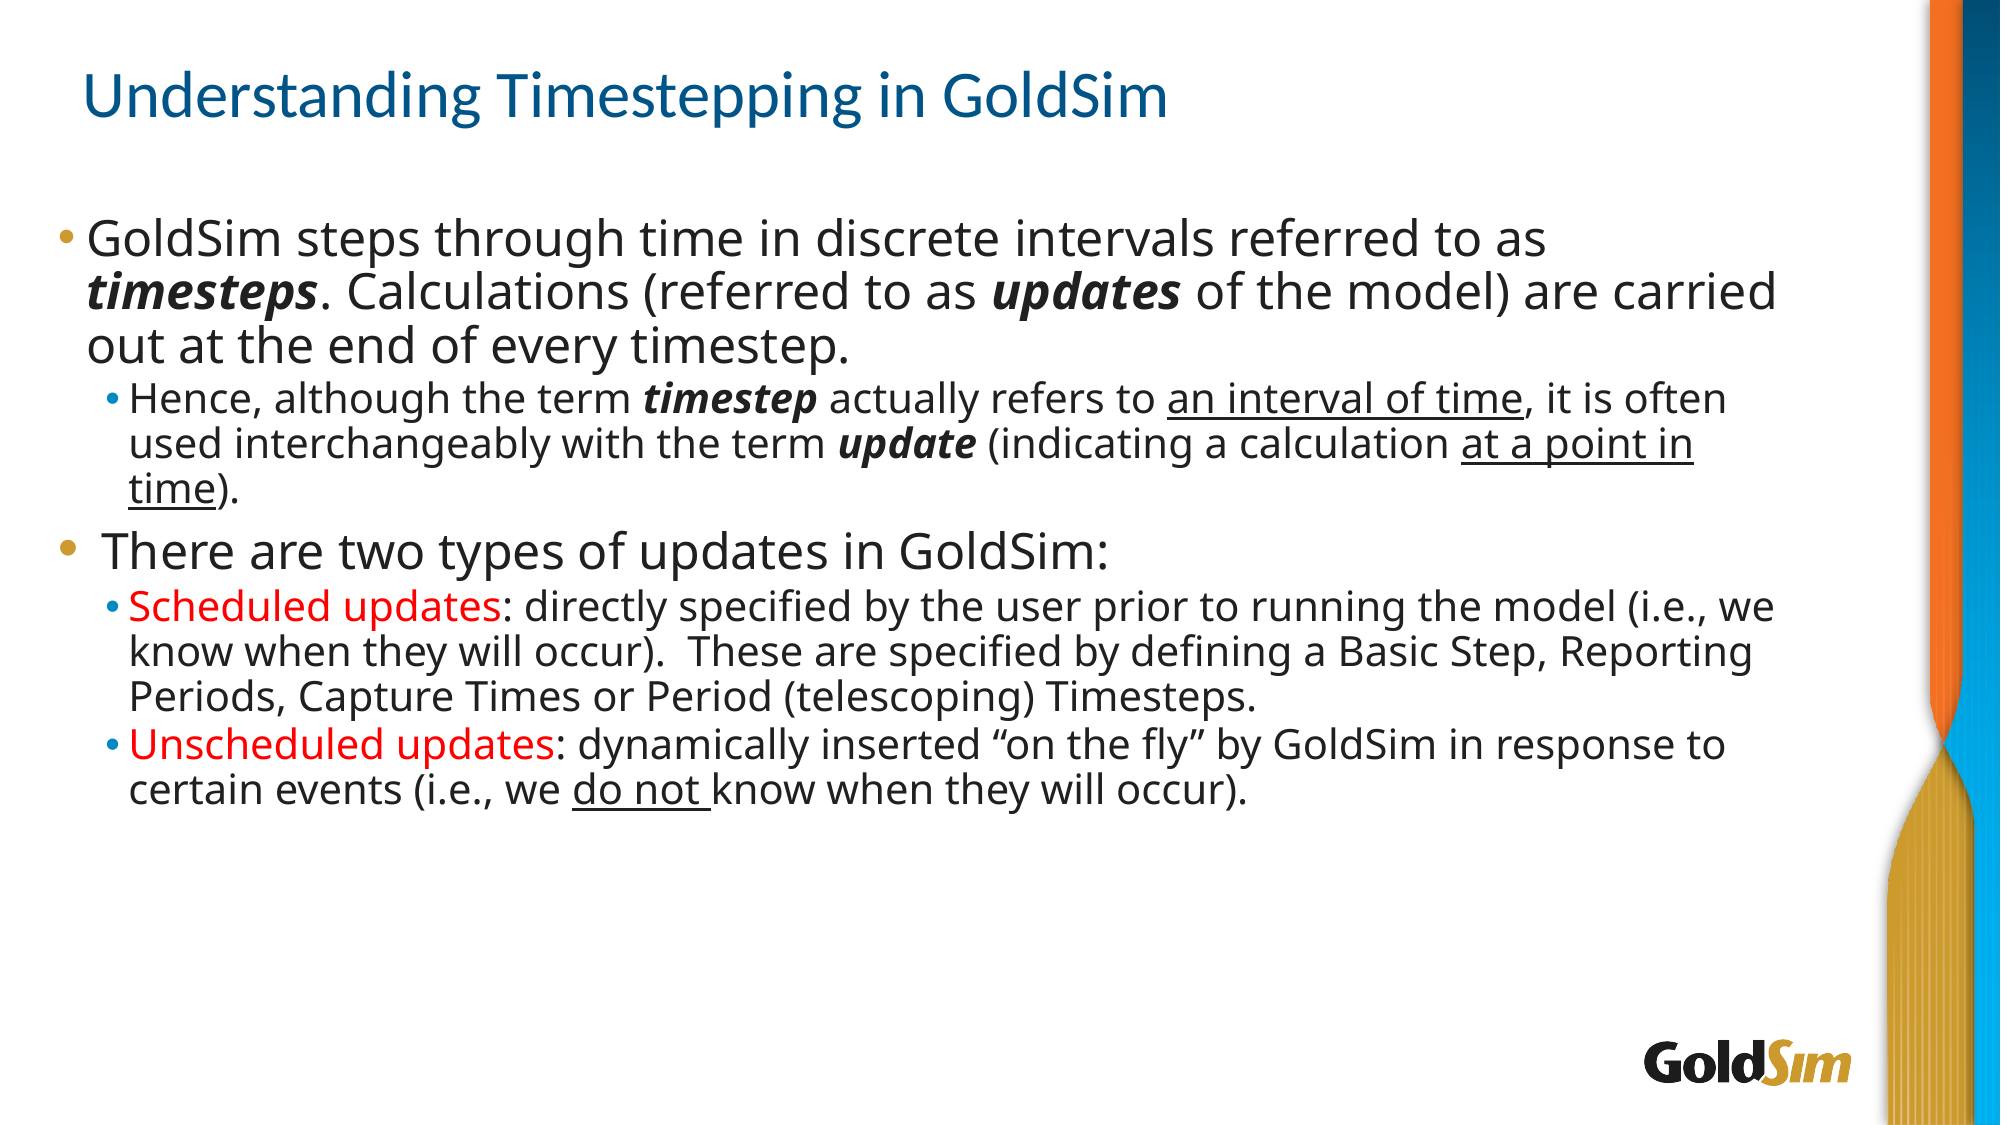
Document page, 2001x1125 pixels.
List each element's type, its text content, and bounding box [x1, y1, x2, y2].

picture [1643, 0, 1974, 1125]
list GoldSim steps through time in discrete intervals referred to as timesteps. Calculations (referred to as updates of the model) are carried out at the end of every timestep. Hence, although the term timestep actually refers to an interval of time, it is often used interchangeably with the term update (indicating a calculation at a point in time). There are two types of updates in GoldSim: Scheduled updates: directly specified by the user prior to running the model (i.e., we know when they will occur). These are specified by defining a Basic Step, Reporting Periods, Capture Times or Period (telescoping) Timesteps. Unscheduled updates: dynamically inserted “on the fly” by GoldSim in response to certain events (i.e., we do not know when they will occur). [57, 212, 1783, 777]
title Understanding Timestepping in GoldSim [82, 59, 1808, 167]
